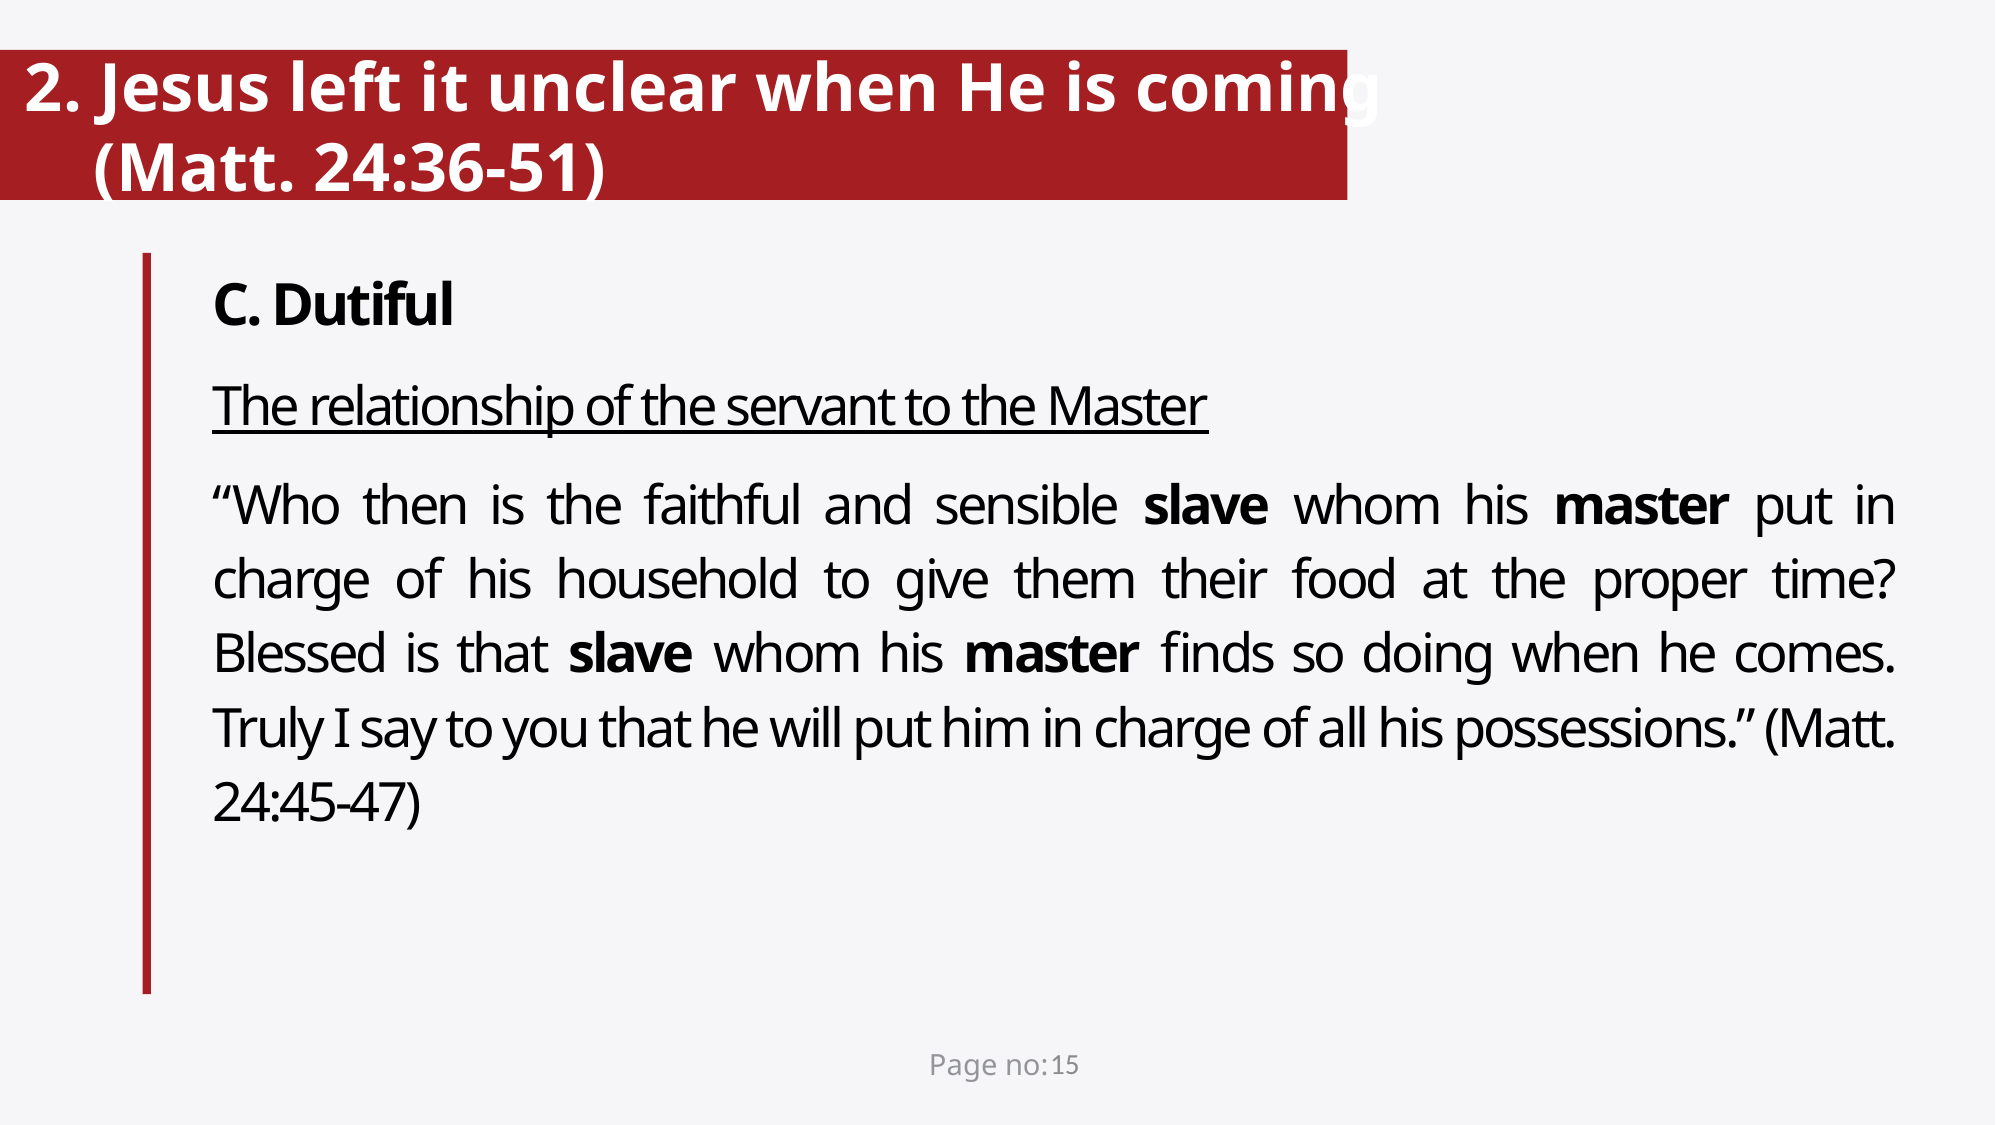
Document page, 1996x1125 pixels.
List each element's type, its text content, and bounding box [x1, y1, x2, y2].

title 2. Jesus left it unclear when He is coming (Matt. 24:36-51) [10, 62, 1806, 188]
subtitle C. Dutiful The relationship of the servant to the Master “Who then is the faithful and sensible slave whom his master put in charge of his household to give them their food at the proper time? Blessed is that slave whom his master finds so doing when he comes. Truly I say to you that he will put him in charge of all his possessions.” (Matt. 24:45-47) [197, 249, 1910, 1000]
